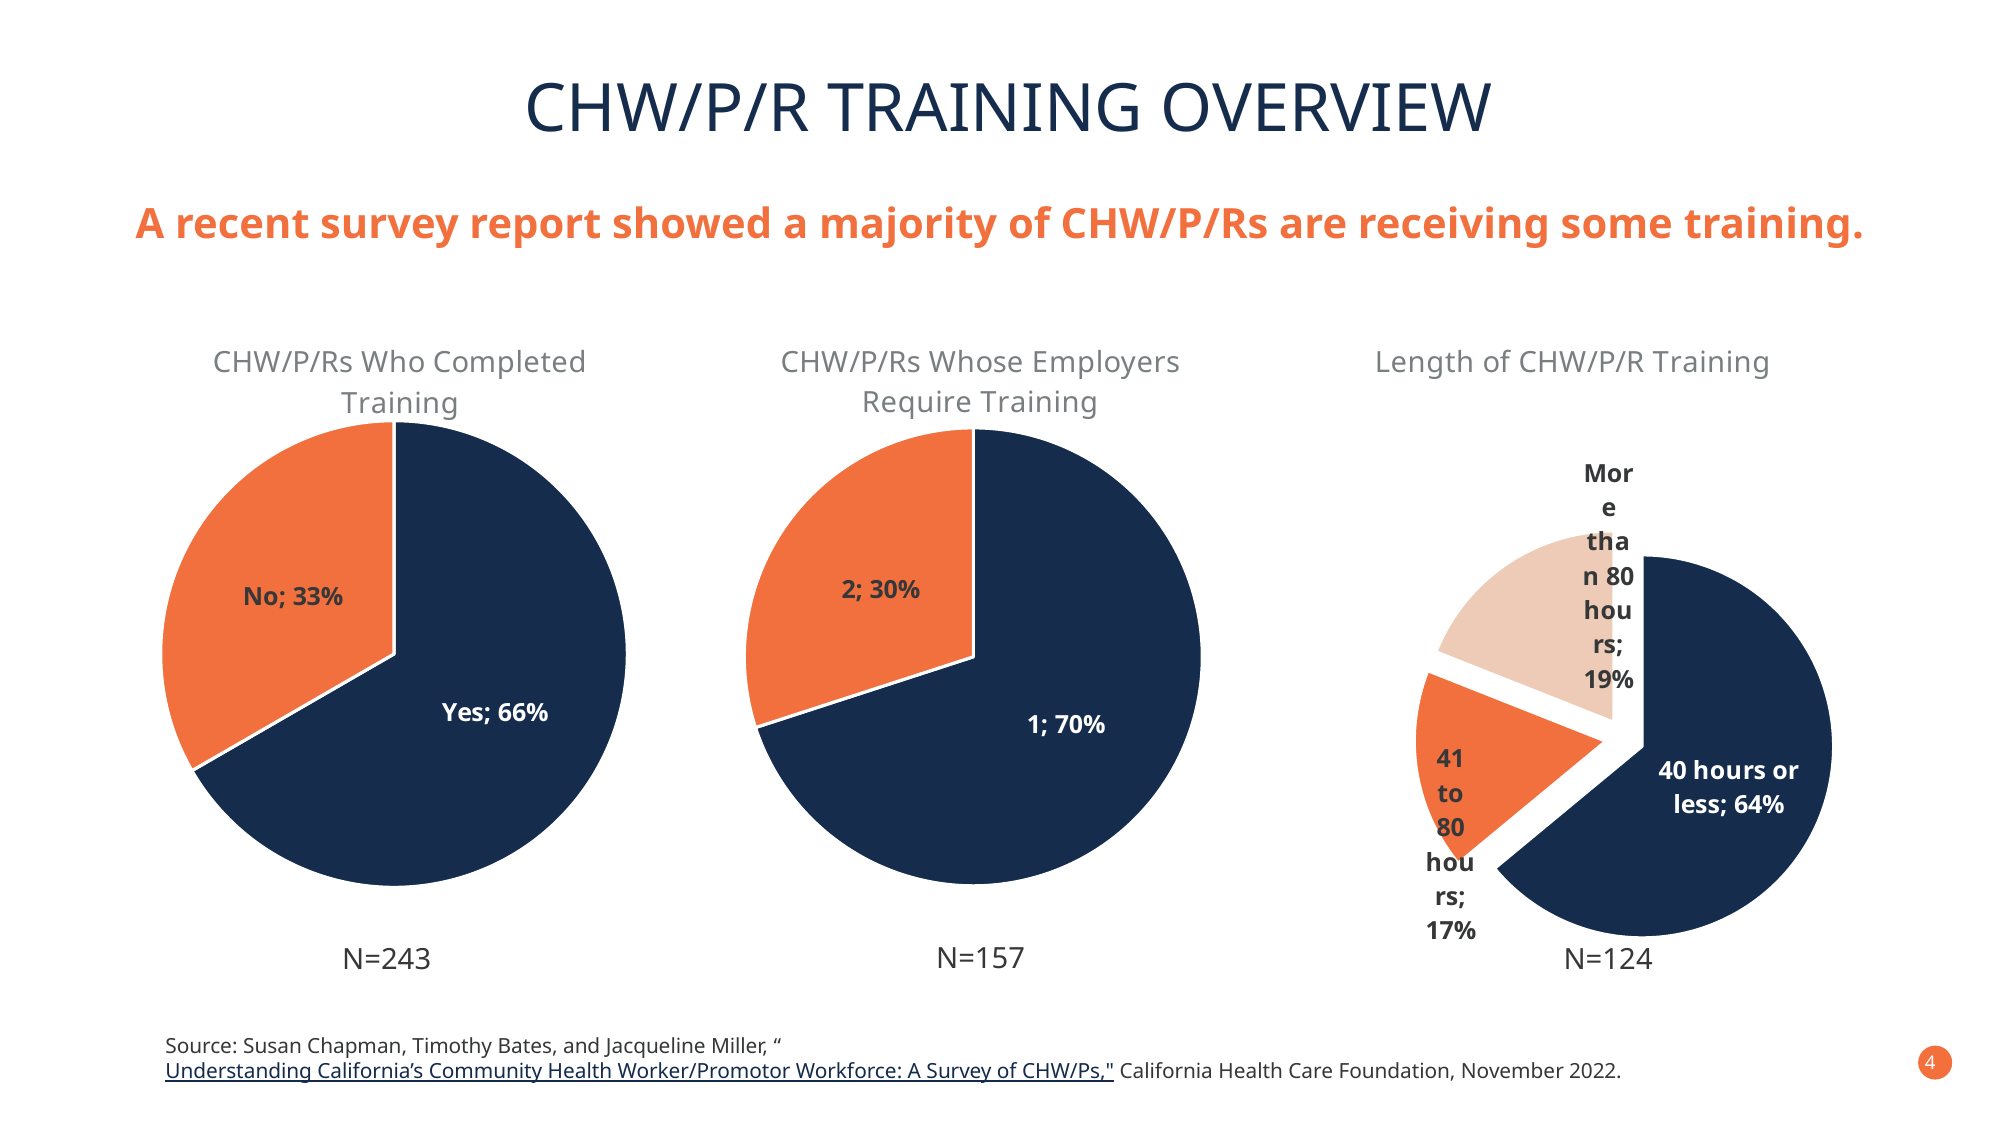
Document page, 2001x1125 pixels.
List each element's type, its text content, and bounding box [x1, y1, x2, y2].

chart [137, 311, 1863, 962]
text_box N=124 [1548, 962, 1668, 983]
text_box N=157 [921, 932, 1040, 982]
text_box N=243 [327, 953, 447, 983]
text_box Source: Susan Chapman, Timothy Bates, and Jacqueline Miller, “Understanding California’s Community Health Worker/Promotor Workforce: A Survey of CHW/Ps," California Health Care Foundation, November 2022. [150, 1025, 1711, 1094]
title CHW/P/R training overview [137, 42, 1863, 157]
list A recent survey report showed a majority of CHW/P/Rs are receiving some training. [68, 157, 1932, 293]
